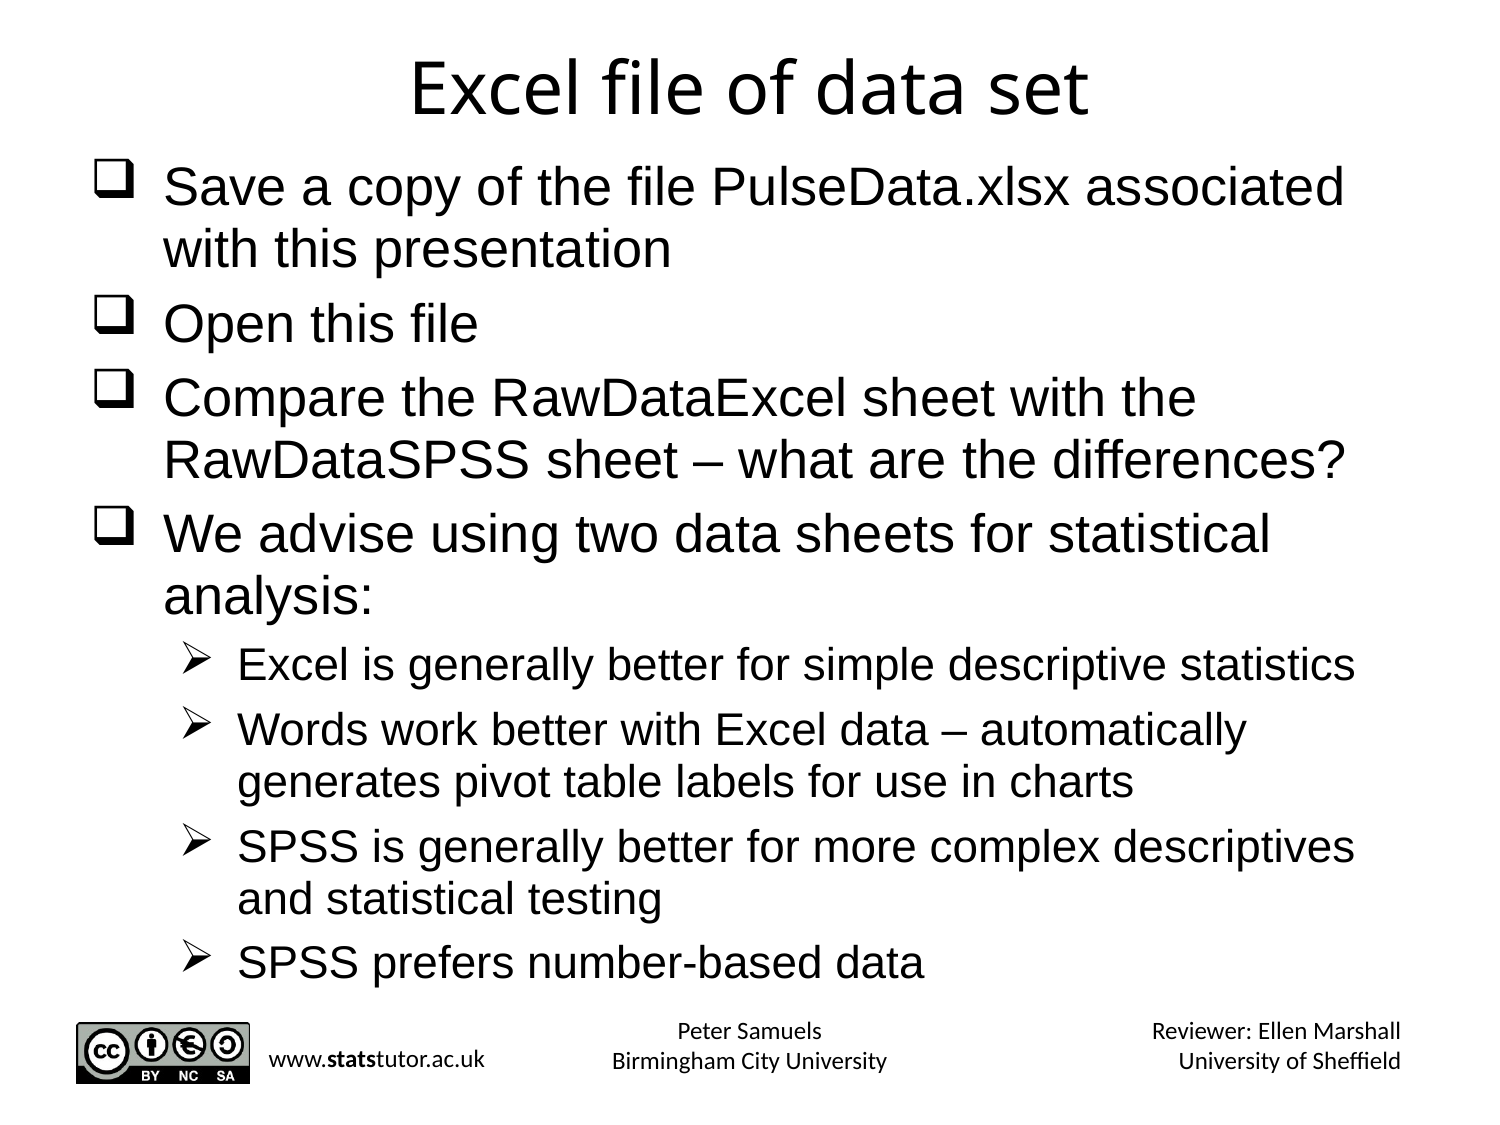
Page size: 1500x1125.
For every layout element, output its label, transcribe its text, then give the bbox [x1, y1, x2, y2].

text_box www.statstutor.ac.uk [254, 1035, 561, 1080]
text_box Reviewer: Ellen Marshall University of Sheffield [1038, 1007, 1417, 1083]
title Excel file of data set [75, 33, 1425, 138]
text_box Peter Samuels Birmingham City University [549, 1007, 951, 1083]
picture [76, 1022, 251, 1084]
list Save a copy of the file PulseData.xlsx associated with this presentation Open this file Compare the RawDataExcel sheet with the RawDataSPSS sheet – what are the differences? We advise using two data sheets for statistical analysis: Excel is generally better for simple descriptive statistics Words work better with Excel data – automatically generates pivot table labels for use in charts SPSS is generally better for more complex descriptives and statistical testing SPSS prefers number-based data [75, 149, 1459, 1008]
